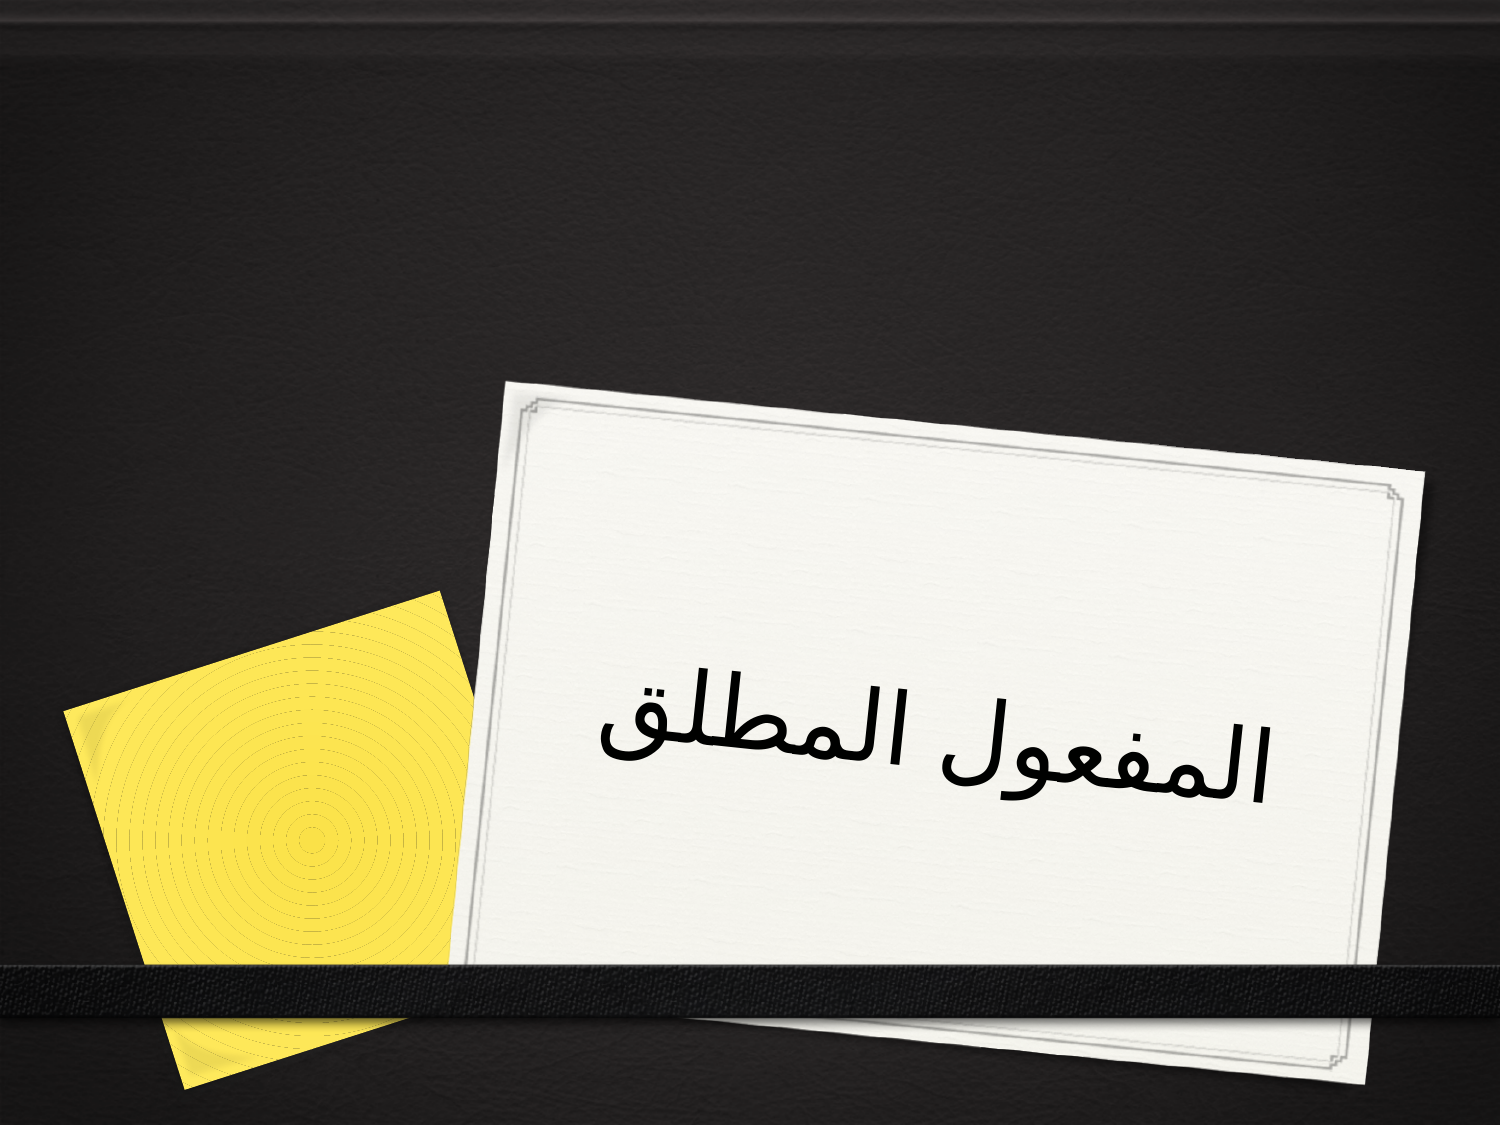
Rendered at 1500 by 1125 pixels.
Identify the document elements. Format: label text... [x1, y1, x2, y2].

picture [69, 693, 157, 788]
picture [0, 379, 1500, 1102]
title المفعول المطلق [536, 493, 1355, 838]
